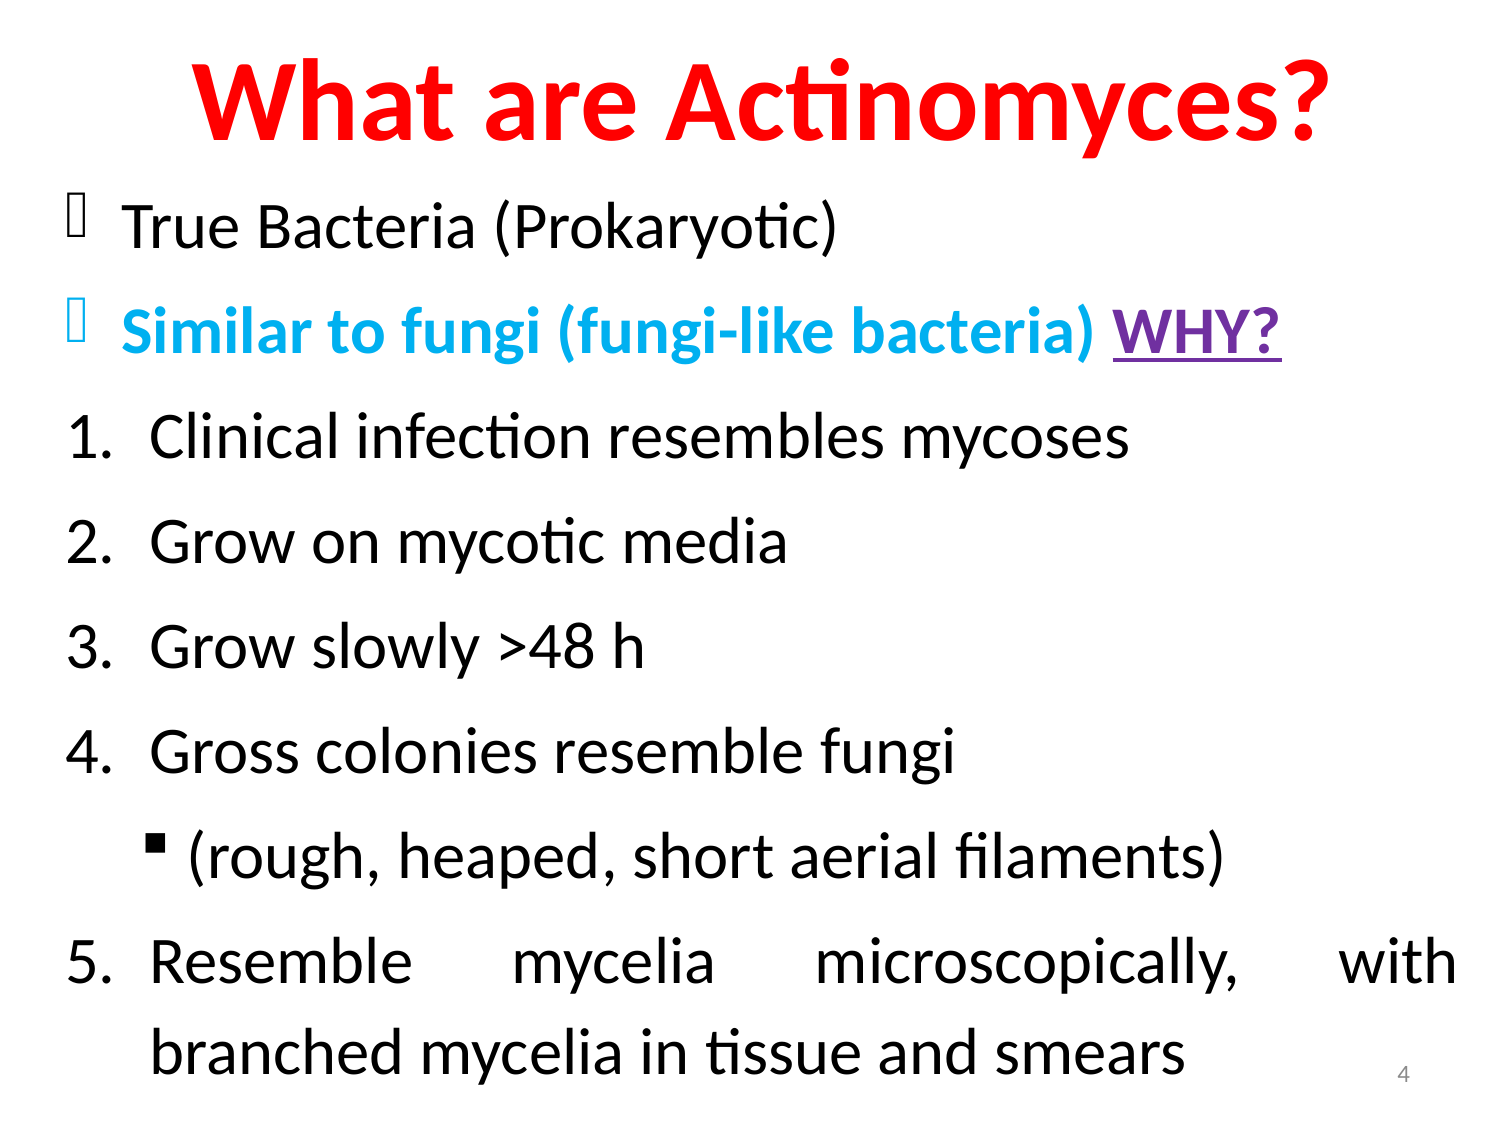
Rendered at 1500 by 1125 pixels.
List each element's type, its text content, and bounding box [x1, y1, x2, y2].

footer [512, 1042, 988, 1103]
slide_number 4 [1074, 1042, 1425, 1103]
title What are Actinomyces? [50, 24, 1475, 162]
list True Bacteria (Prokaryotic) Similar to fungi (fungi-like bacteria) WHY? Clinical infection resembles mycoses Grow on mycotic media Grow slowly >48 h Gross colonies resemble fungi (rough, heaped, short aerial filaments) Resemble mycelia microscopically, with branched mycelia in tissue and smears [50, 162, 1475, 1100]
